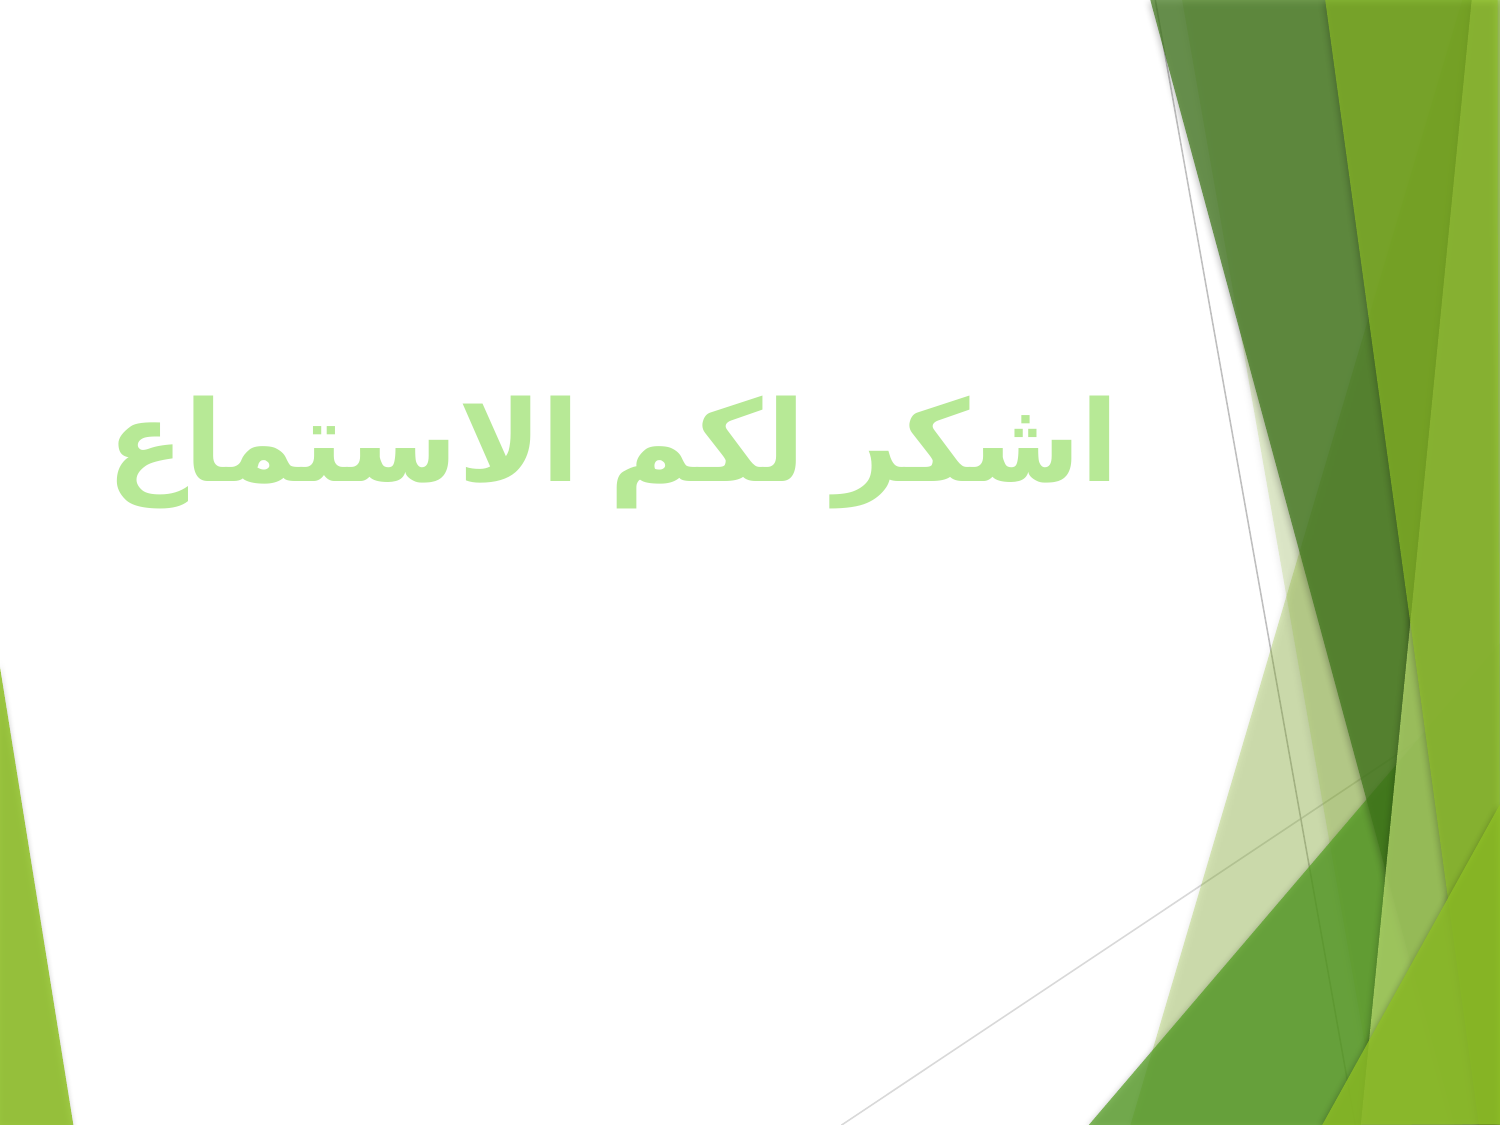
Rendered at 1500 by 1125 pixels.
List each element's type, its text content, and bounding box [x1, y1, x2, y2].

text_box اشكر لكم الاستماع [92, 361, 1165, 512]
